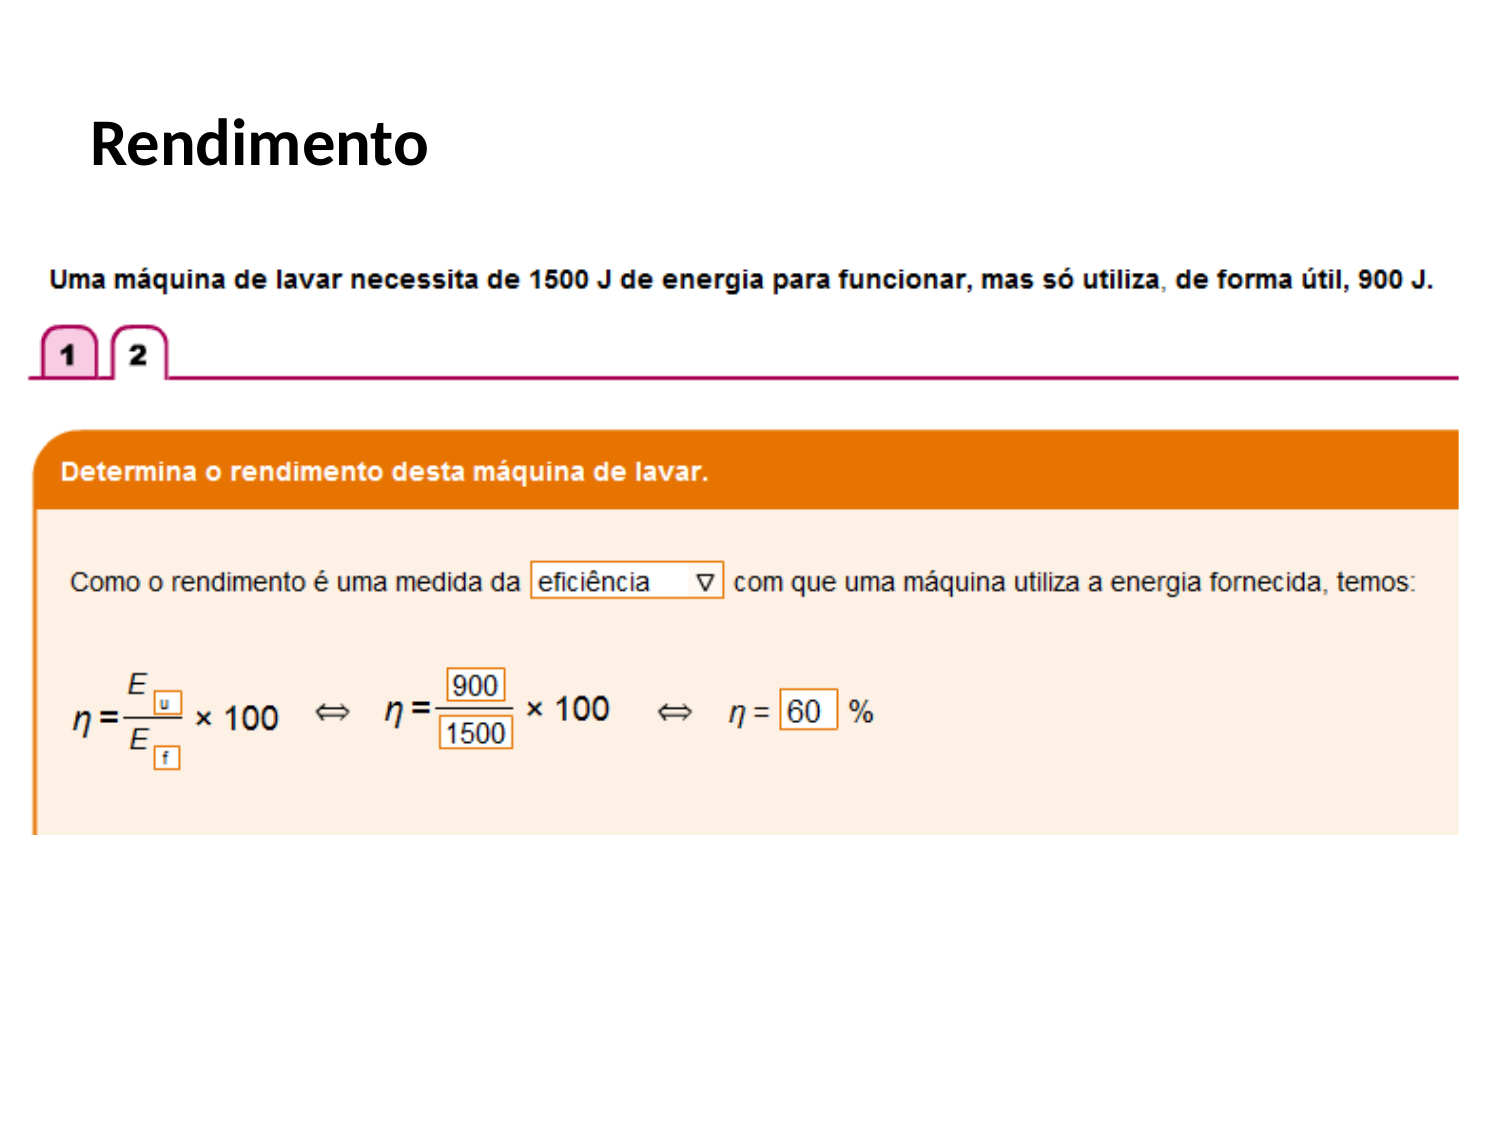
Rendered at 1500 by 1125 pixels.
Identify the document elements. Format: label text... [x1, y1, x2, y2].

picture [21, 251, 1459, 835]
title Rendimento [75, 45, 1425, 233]
